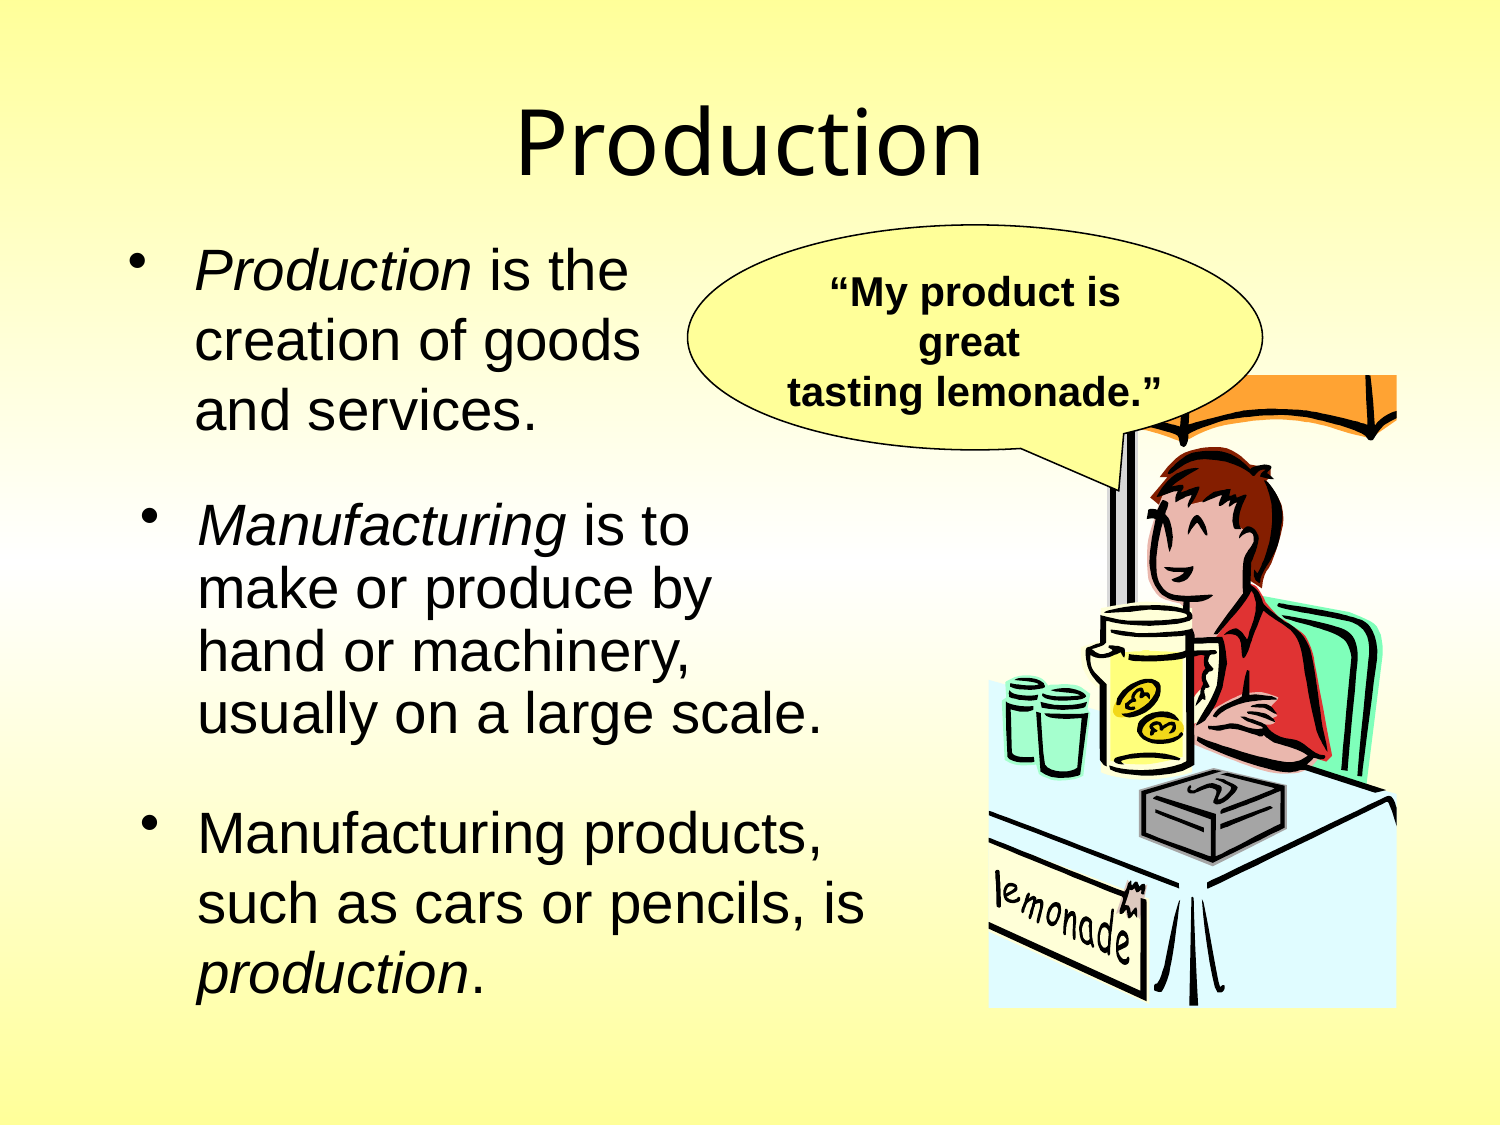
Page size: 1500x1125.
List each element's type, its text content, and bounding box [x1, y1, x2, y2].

list Production is the creation of goods and services. [112, 224, 750, 475]
title Production [75, 45, 1425, 233]
text_box Manufacturing products, such as cars or pencils, is production. [125, 787, 916, 1013]
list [987, 374, 1397, 1008]
text_box “My product is great tasting lemonade.” [687, 224, 1263, 450]
text_box Manufacturing is to make or produce by hand or machinery, usually on a large scale. [124, 487, 859, 754]
